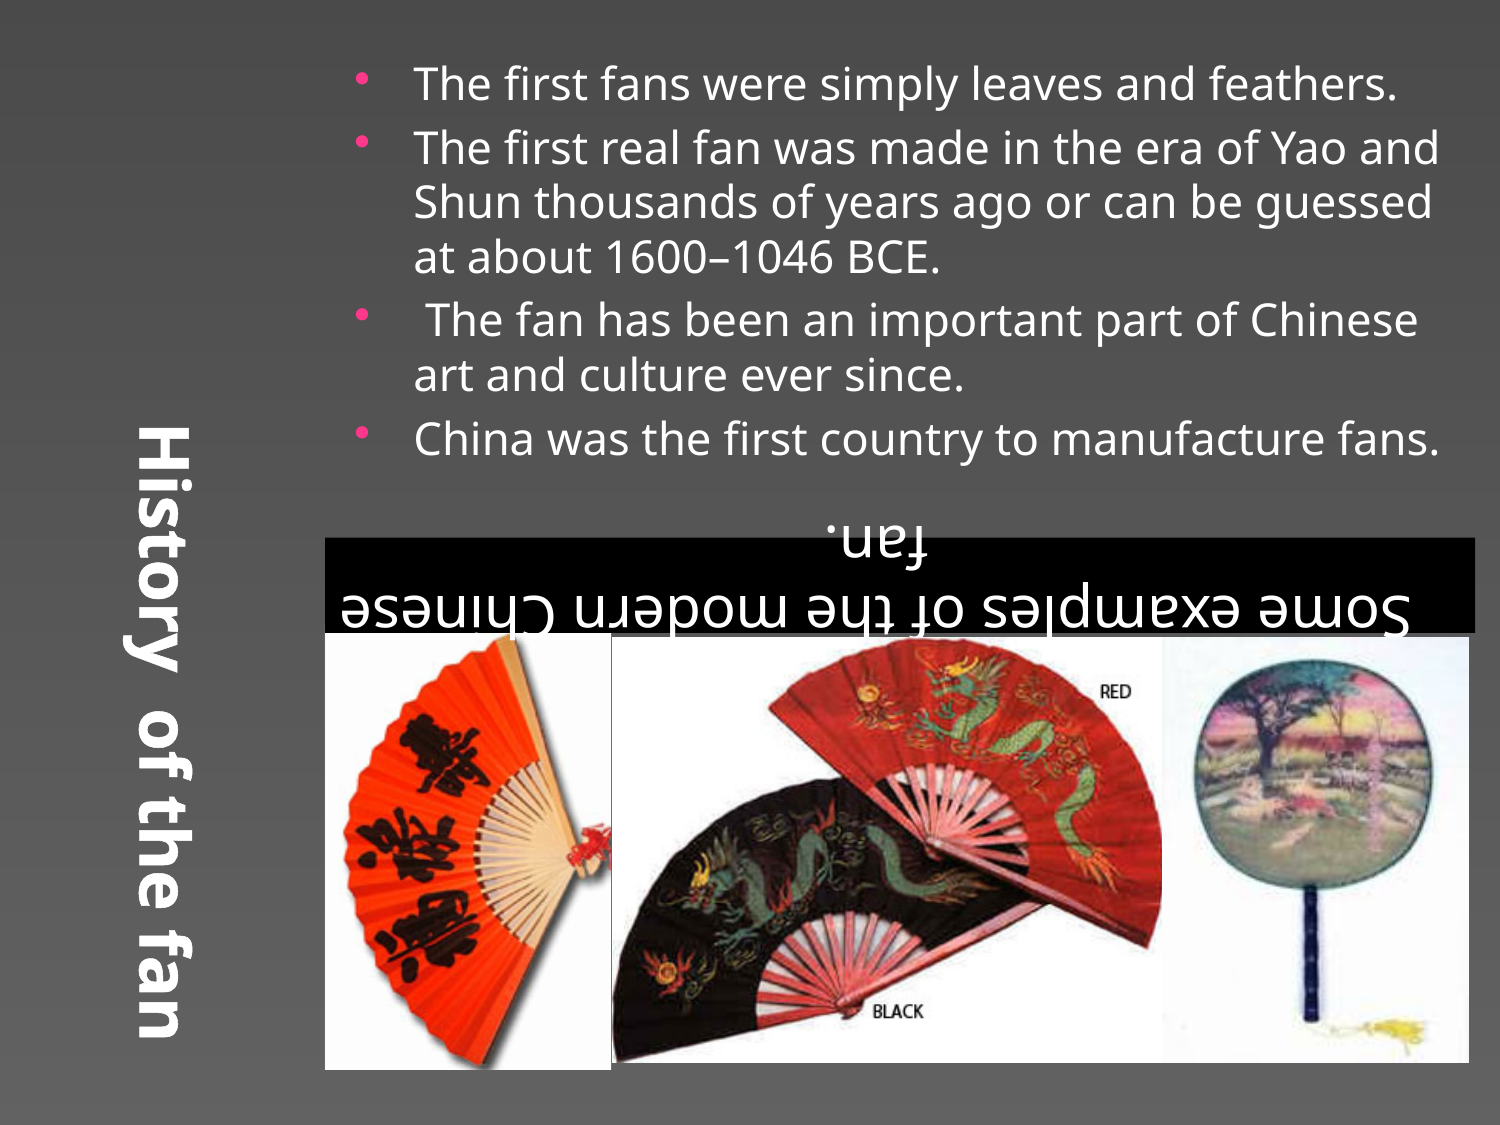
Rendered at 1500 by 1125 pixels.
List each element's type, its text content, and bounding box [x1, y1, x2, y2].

title History of the fan [40, 47, 216, 1058]
picture [245, 634, 1470, 1070]
list Some examples of the modern Chinese fan. [324, 536, 1476, 634]
list The first fans were simply leaves and feathers. The first real fan was made in the era of Yao and Shun thousands of years ago or can be guessed at about 1600–1046 BCE. The fan has been an important part of Chinese art and culture ever since. China was the first country to manufacture fans. [331, 47, 1457, 543]
